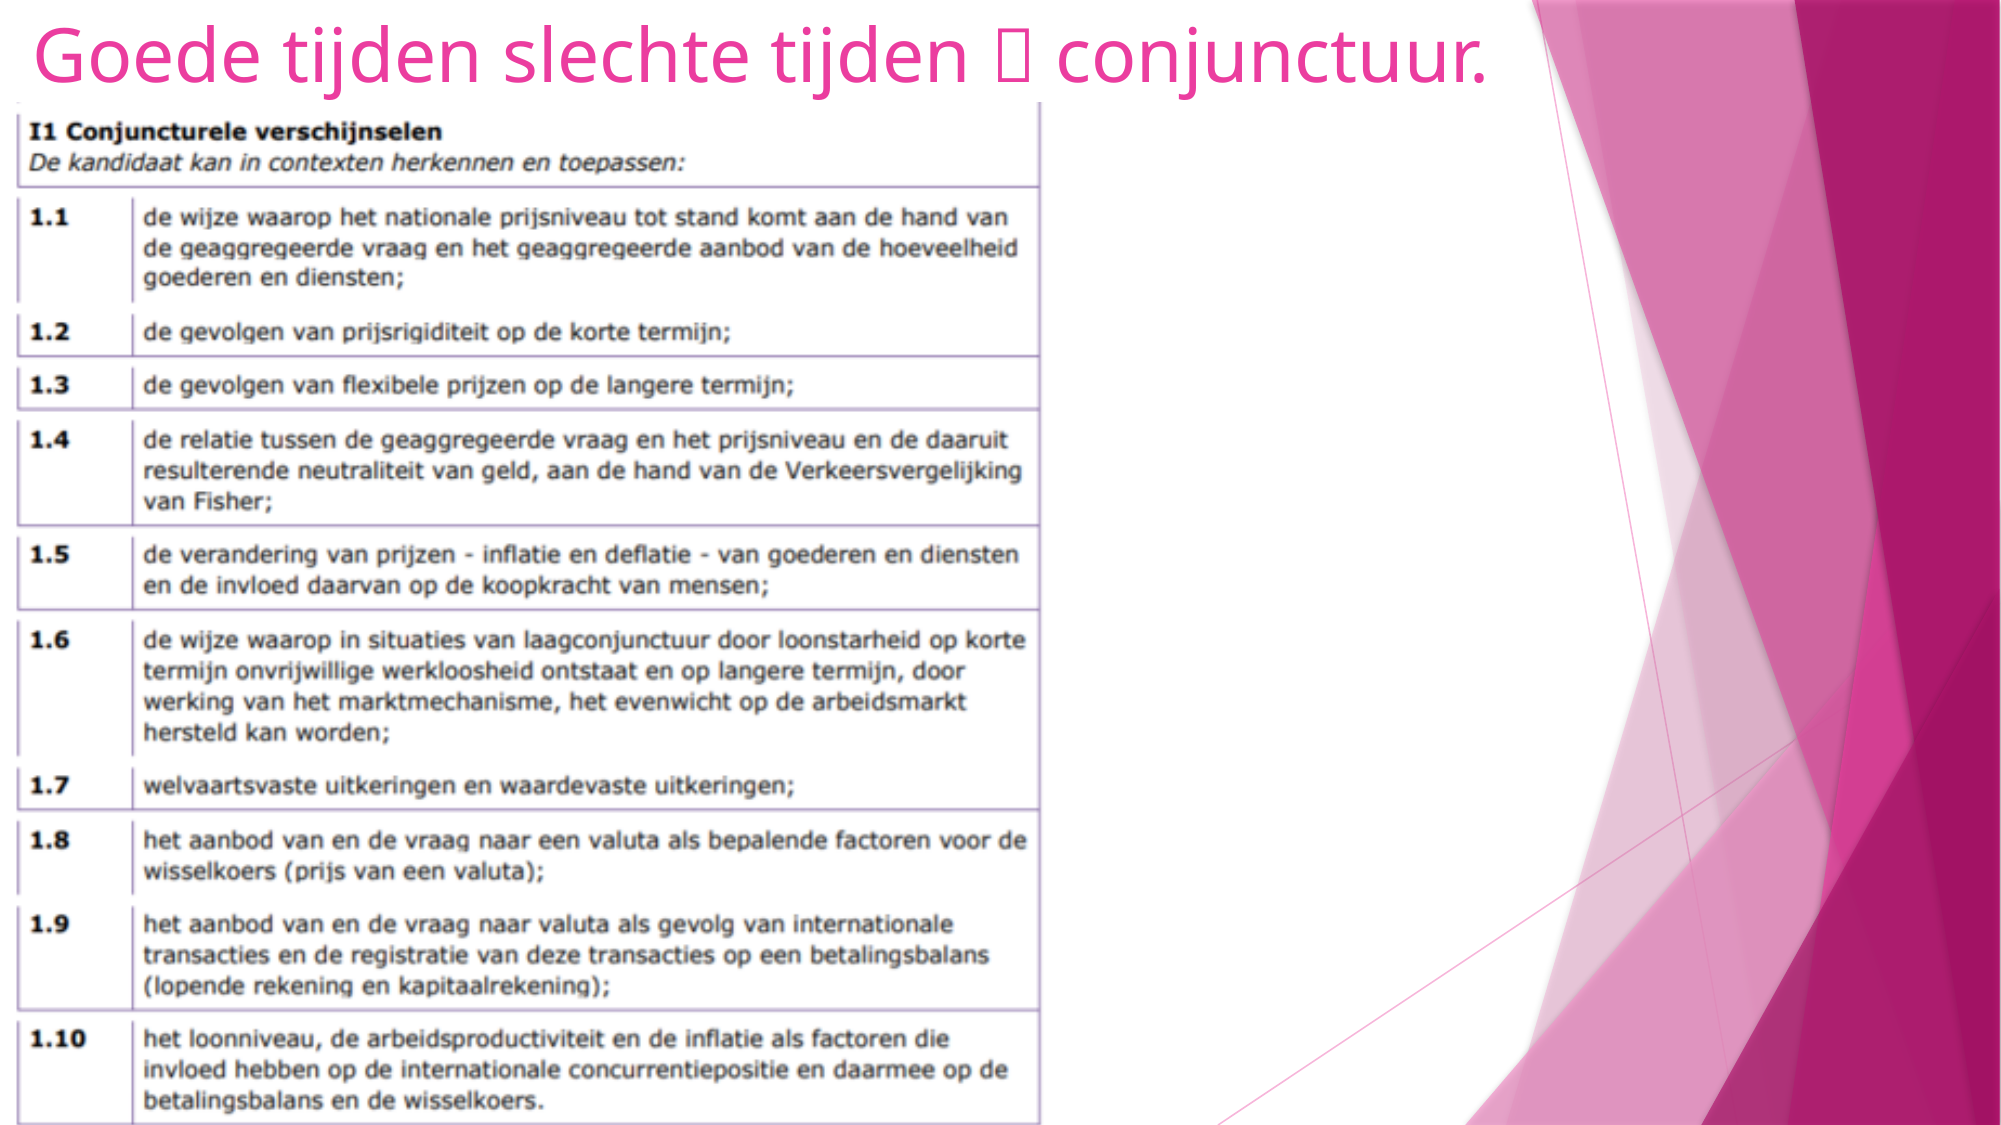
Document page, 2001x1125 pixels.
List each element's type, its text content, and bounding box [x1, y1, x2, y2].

title Goede tijden slechte tijden  conjunctuur. [17, 0, 1522, 317]
picture [0, 102, 1075, 1125]
